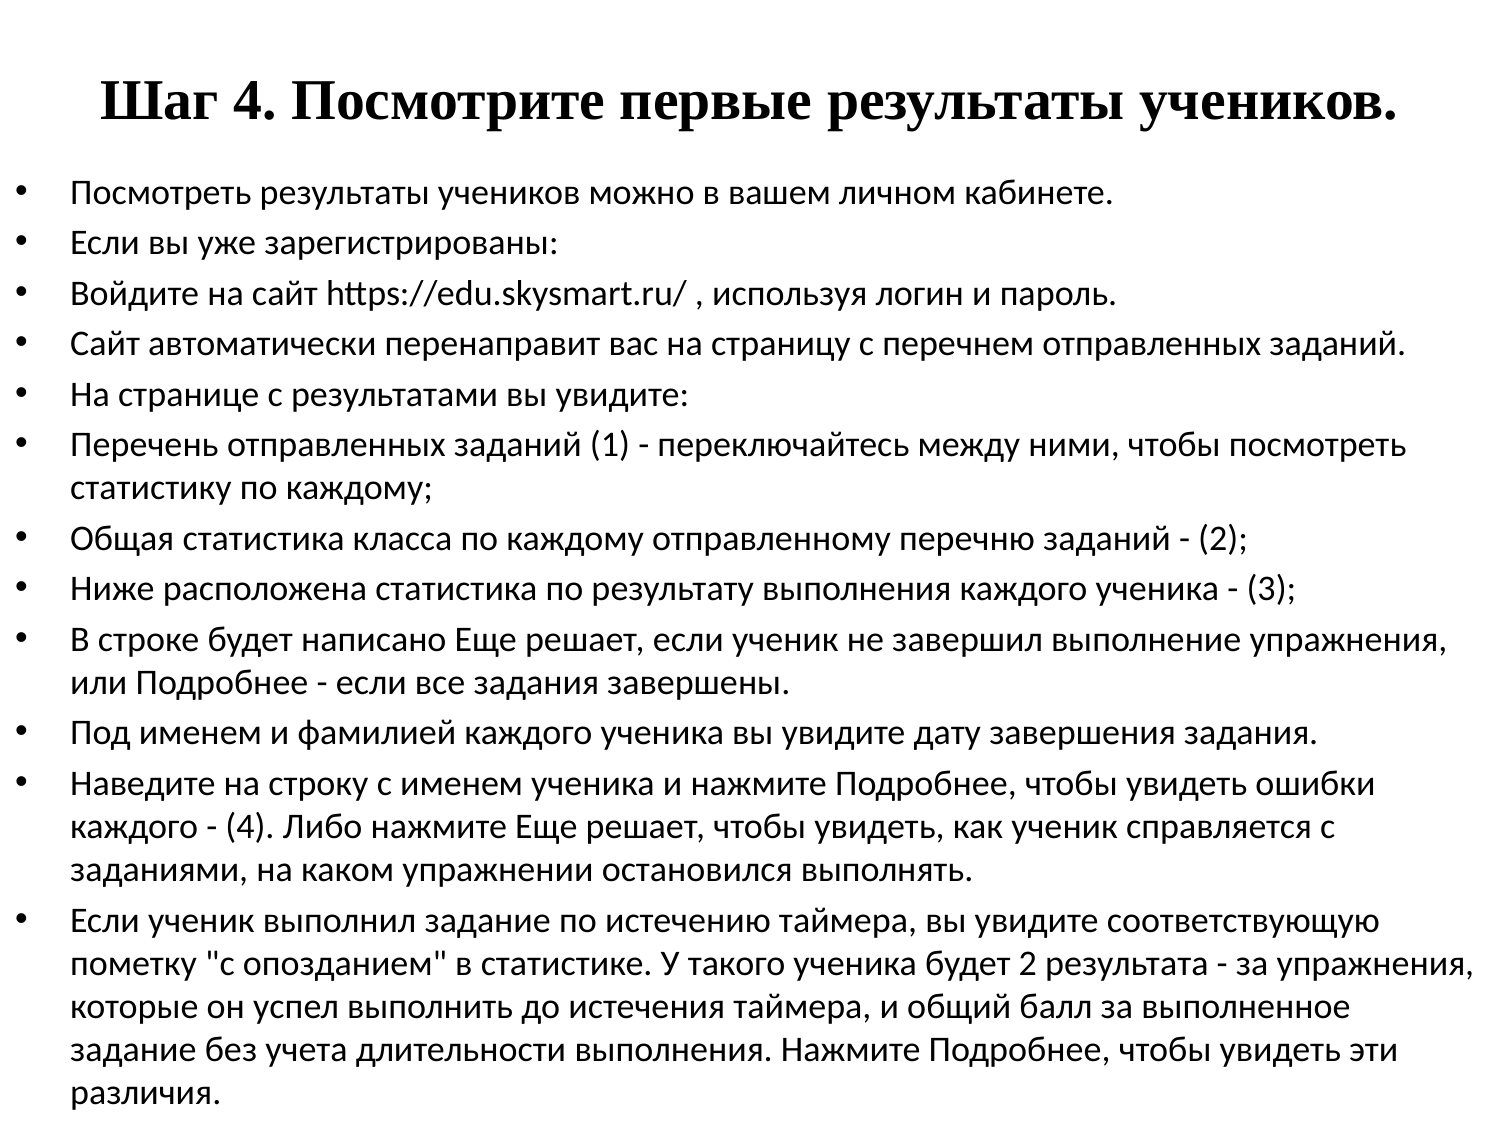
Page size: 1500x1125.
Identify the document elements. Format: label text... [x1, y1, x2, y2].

list Посмотреть результаты учеников можно в вашем личном кабинете. Если вы уже зарегистрированы: Войдите на сайт https://edu.skysmart.ru/ , используя логин и пароль. Сайт автоматически перенаправит вас на страницу с перечнем отправленных заданий. На странице с результатами вы увидите: Перечень отправленных заданий (1) - переключайтесь между ними, чтобы посмотреть статистику по каждому; Общая статистика класса по каждому отправленному перечню заданий - (2); Ниже расположена статистика по результату выполнения каждого ученика - (3); В строке будет написано Еще решает, если ученик не завершил выполнение упражнения, или Подробнее - если все задания завершены. Под именем и фамилией каждого ученика вы увидите дату завершения задания. Наведите на строку с именем ученика и нажмите Подробнее, чтобы увидеть ошибки каждого - (4). Либо нажмите Еще решает, чтобы увидеть, как ученик справляется с заданиями, на каком упражнении остановился выполнять. Если ученик выполнил задание по истечению таймера, вы увидите соответствующую пометку "с опозданием" в статистике. У такого ученика будет 2 результата - за упражнения, которые он успел выполнить до истечения таймера, и общий балл за выполненное задание без учета длительности выполнения. Нажмите Подробнее, чтобы увидеть эти различия. [0, 160, 1500, 1125]
title Шаг 4. Посмотрите первые результаты учеников. [75, 45, 1425, 160]
